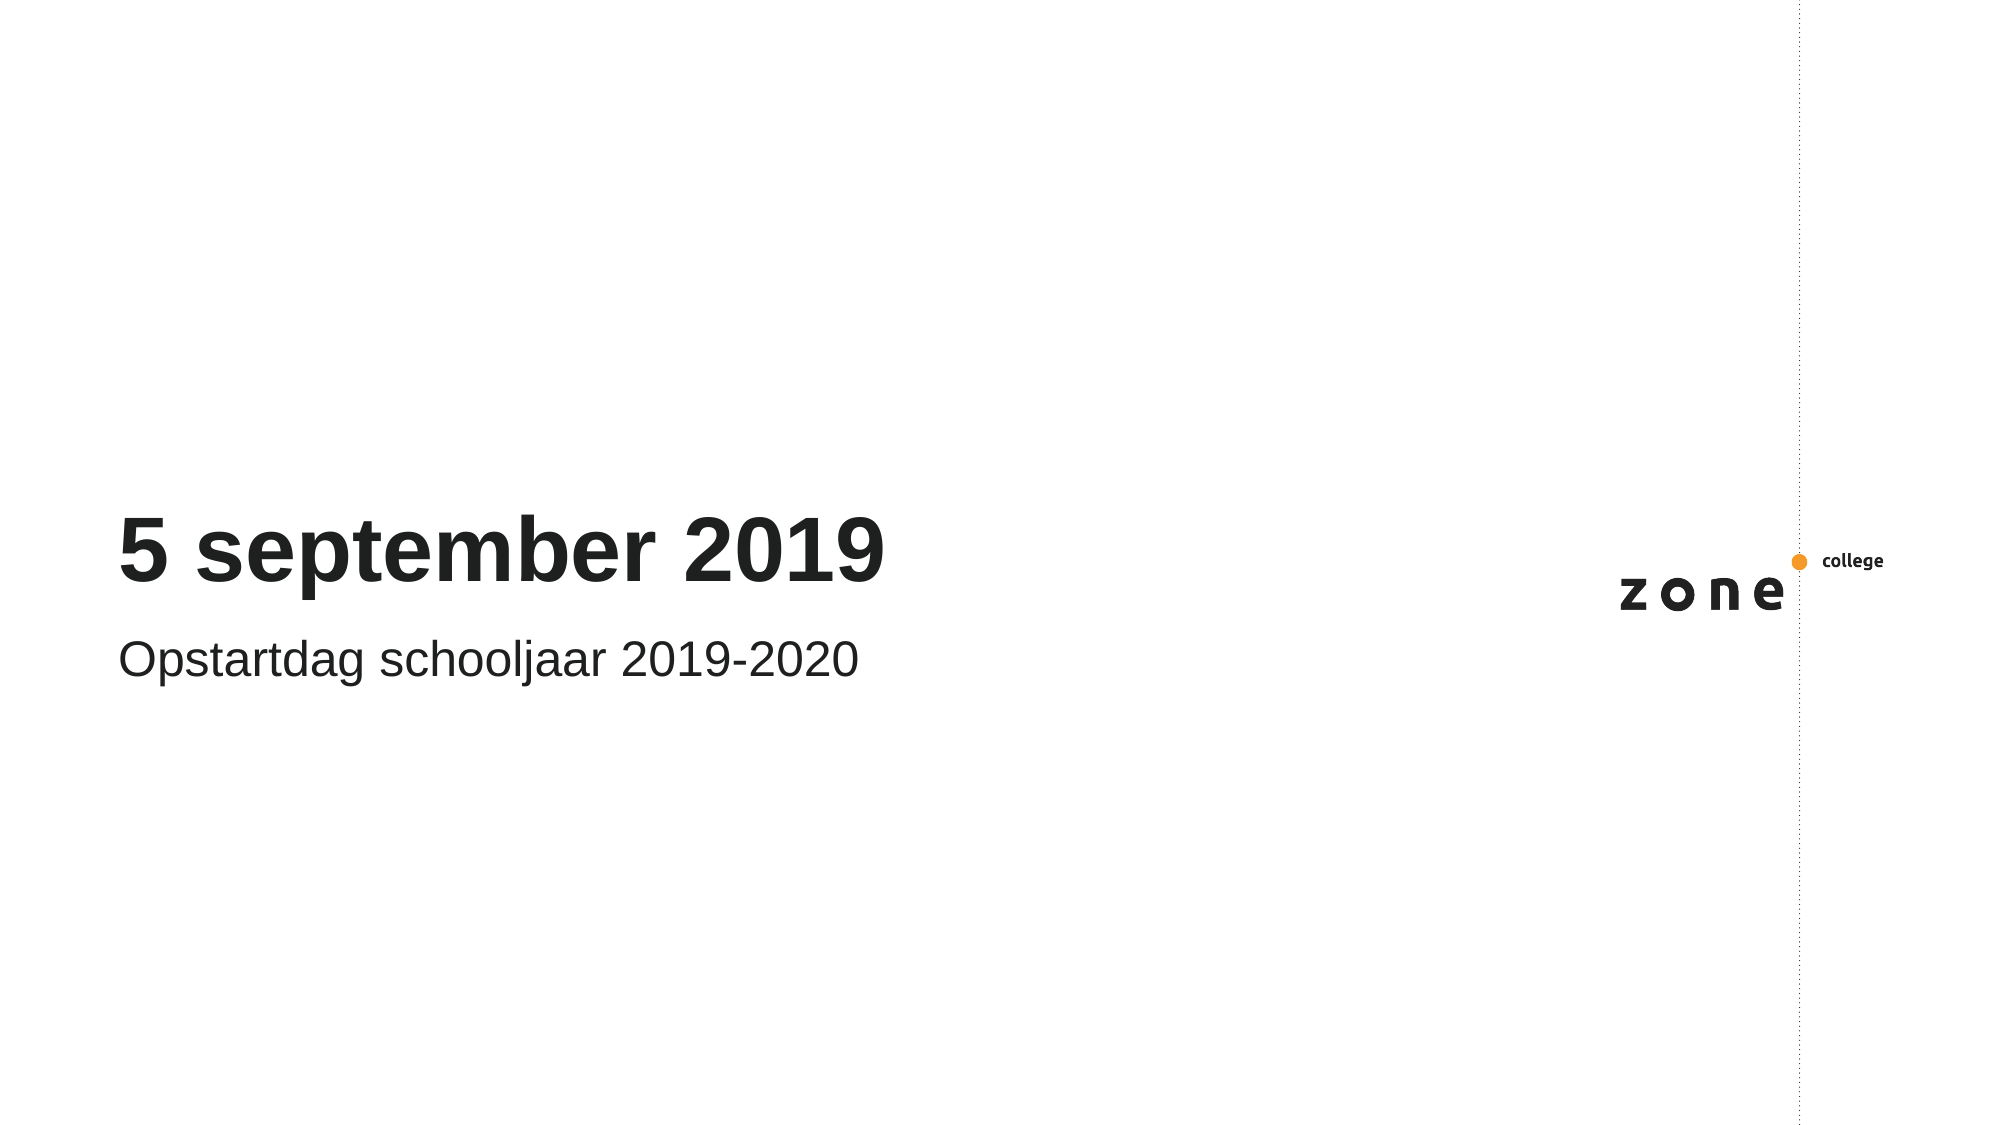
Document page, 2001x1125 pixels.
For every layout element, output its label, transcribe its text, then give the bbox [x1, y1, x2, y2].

picture [1596, 0, 2001, 1125]
title 5 september 2019 [118, 501, 1477, 621]
subtitle Opstartdag schooljaar 2019-2020 [118, 625, 1477, 745]
